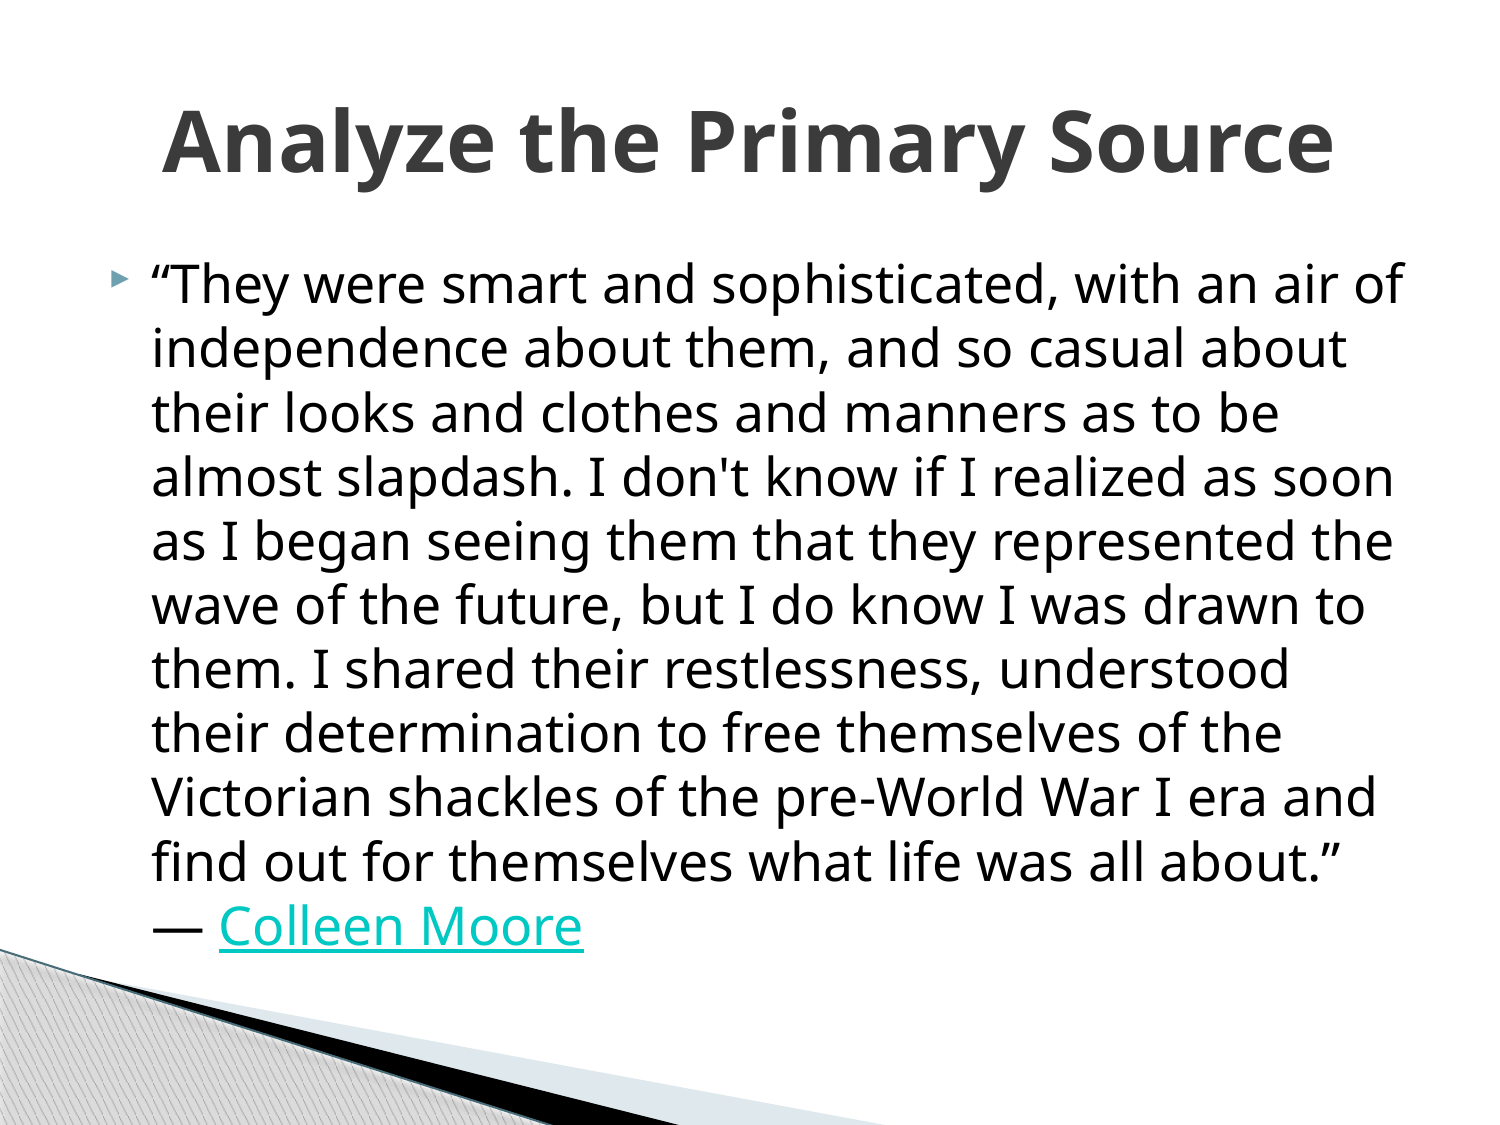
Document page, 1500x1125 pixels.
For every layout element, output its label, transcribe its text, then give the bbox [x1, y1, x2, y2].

list “They were smart and sophisticated, with an air of independence about them, and so casual about their looks and clothes and manners as to be almost slapdash. I don't know if I realized as soon as I began seeing them that they represented the wave of the future, but I do know I was drawn to them. I shared their restlessness, understood their determination to free themselves of the Victorian shackles of the pre-World War I era and find out for themselves what life was all about.” ― Colleen Moore [75, 243, 1425, 986]
title Analyze the Primary Source [75, 45, 1425, 233]
